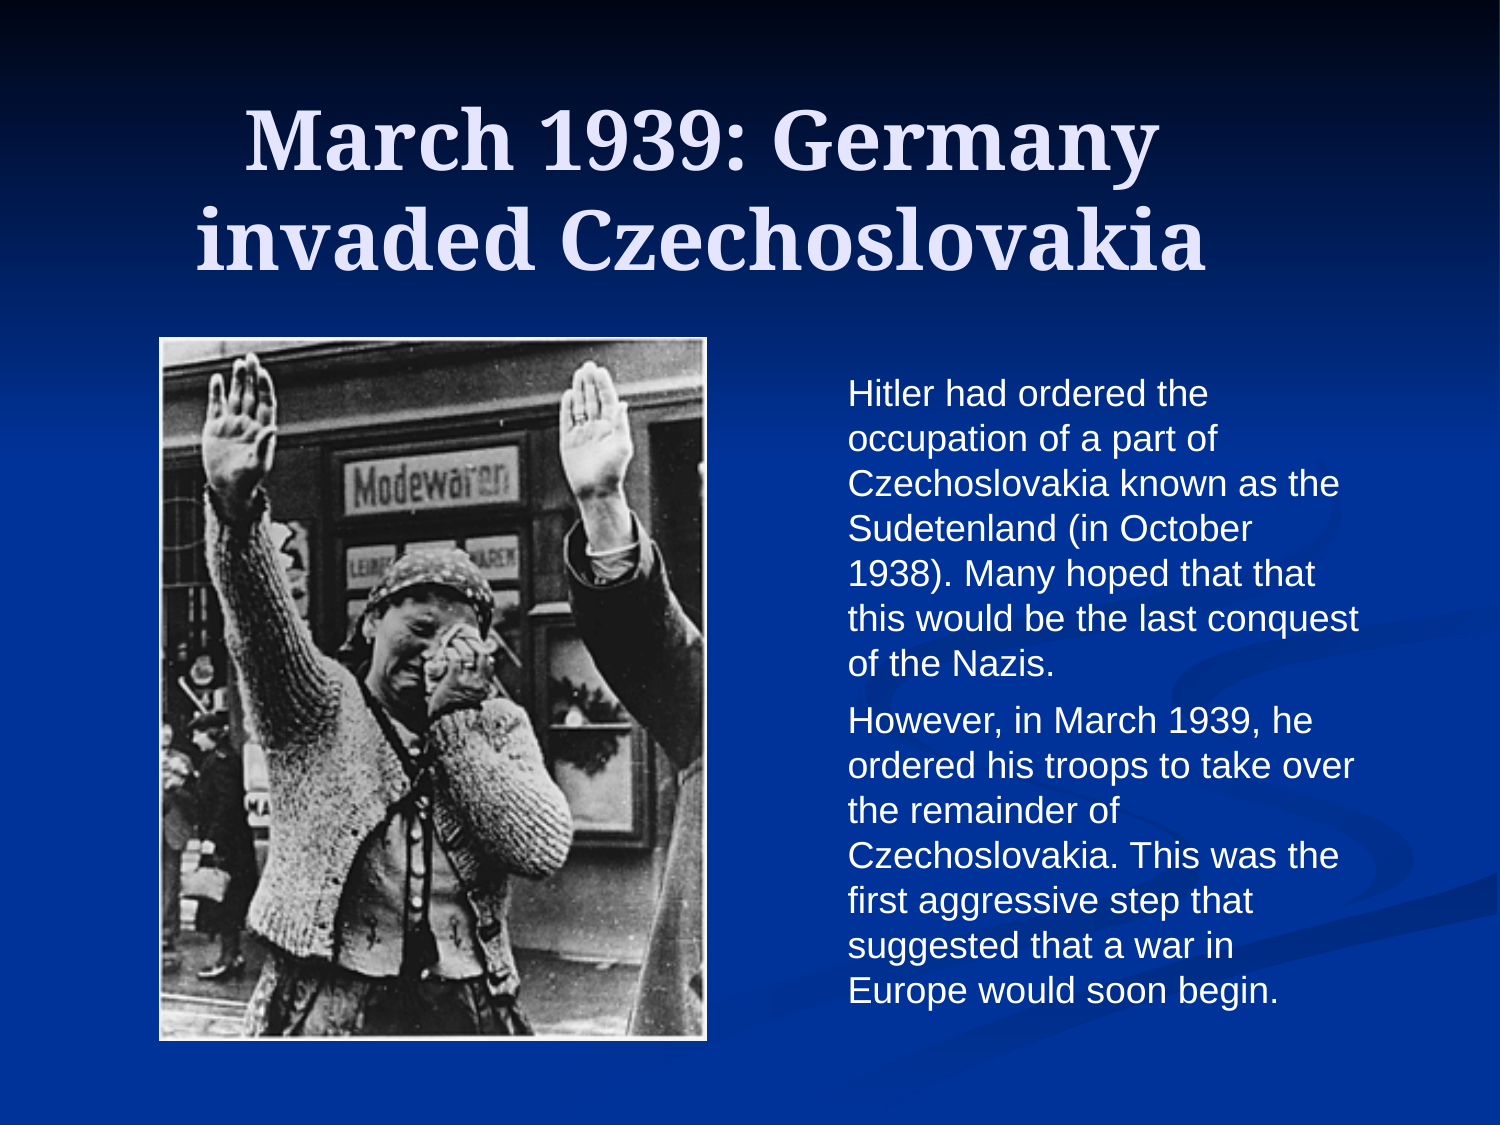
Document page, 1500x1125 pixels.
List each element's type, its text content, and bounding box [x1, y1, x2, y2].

picture [159, 337, 707, 1041]
title March 1939: Germany invaded Czechoslovakia [64, 66, 1341, 308]
text_box Hitler had ordered the occupation of a part of Czechoslovakia known as the Sudetenland (in October 1938). Many hoped that that this would be the last conquest of the Nazis. However, in March 1939, he ordered his troops to take over the remainder of Czechoslovakia. This was the first aggressive step that suggested that a war in Europe would soon begin. [832, 361, 1376, 1019]
